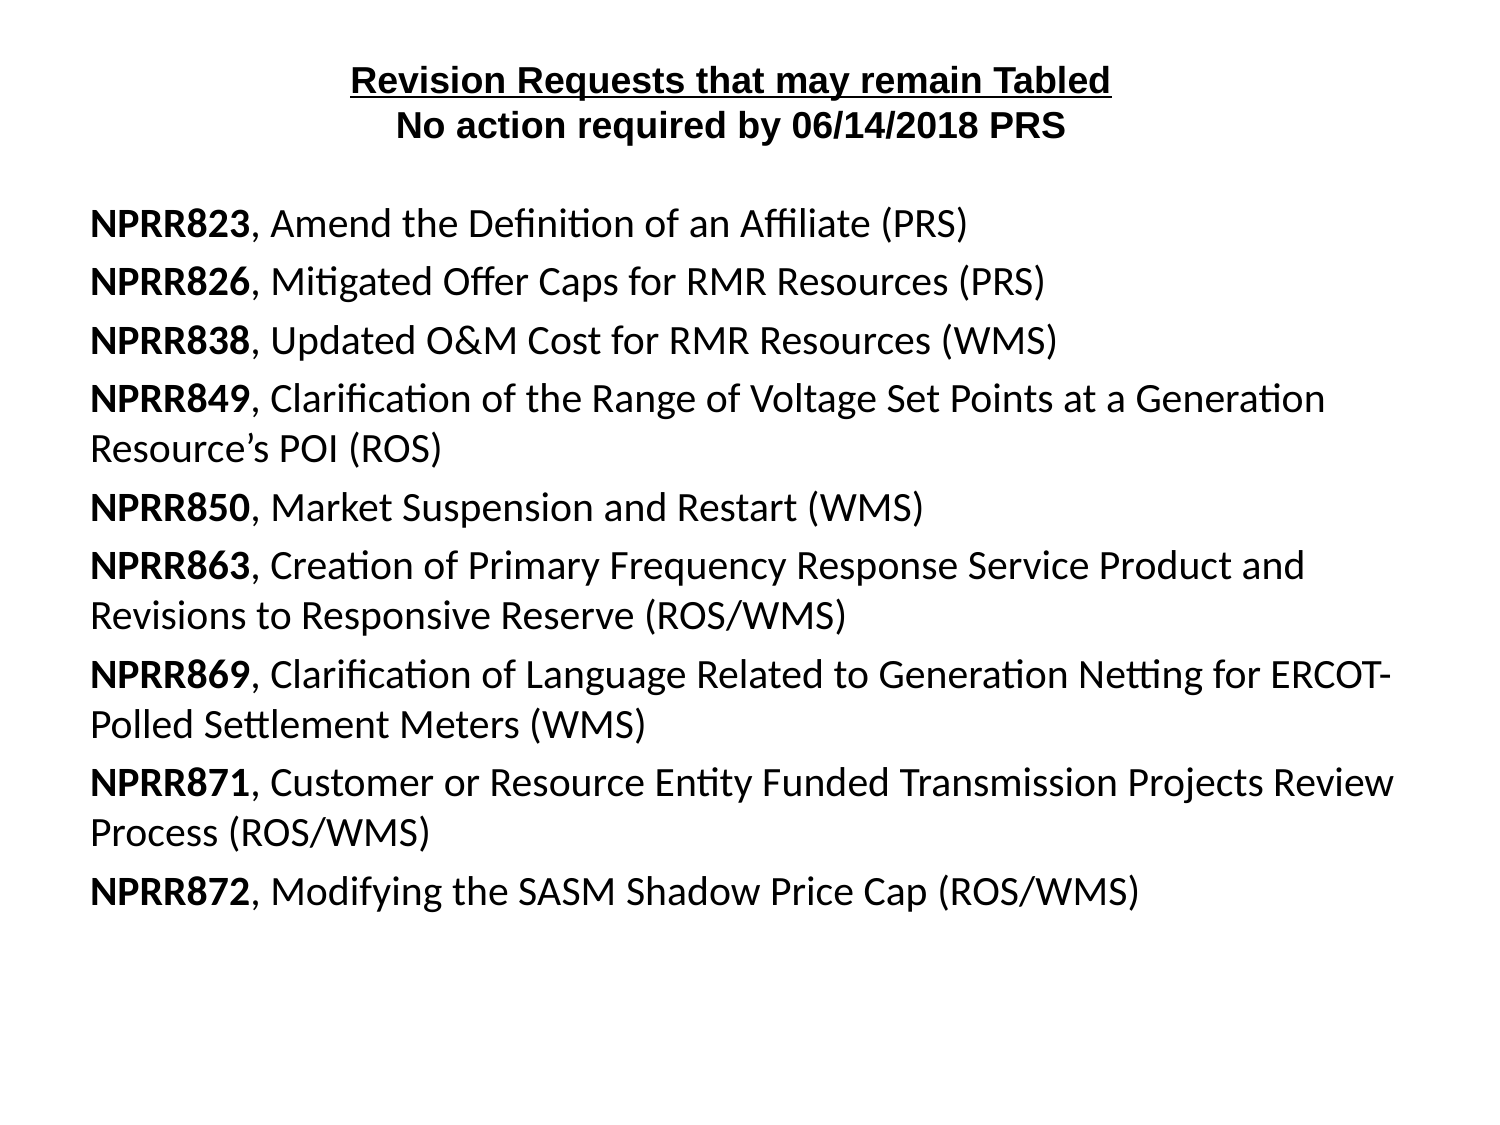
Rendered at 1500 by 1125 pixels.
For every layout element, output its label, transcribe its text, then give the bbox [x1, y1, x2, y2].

subtitle NPRR823, Amend the Definition of an Affiliate (PRS) NPRR826, Mitigated Offer Caps for RMR Resources (PRS) NPRR838, Updated O&M Cost for RMR Resources (WMS) NPRR849, Clarification of the Range of Voltage Set Points at a Generation Resource’s POI (ROS) NPRR850, Market Suspension and Restart (WMS) NPRR863, Creation of Primary Frequency Response Service Product and Revisions to Responsive Reserve (ROS/WMS) NPRR869, Clarification of Language Related to Generation Netting for ERCOT-Polled Settlement Meters (WMS) NPRR871, Customer or Resource Entity Funded Transmission Projects Review Process (ROS/WMS) NPRR872, Modifying the SASM Shadow Price Cap (ROS/WMS) [75, 149, 1438, 1063]
title Revision Requests that may remain Tabled No action required by 06/14/2018 PRS [75, 62, 1388, 149]
